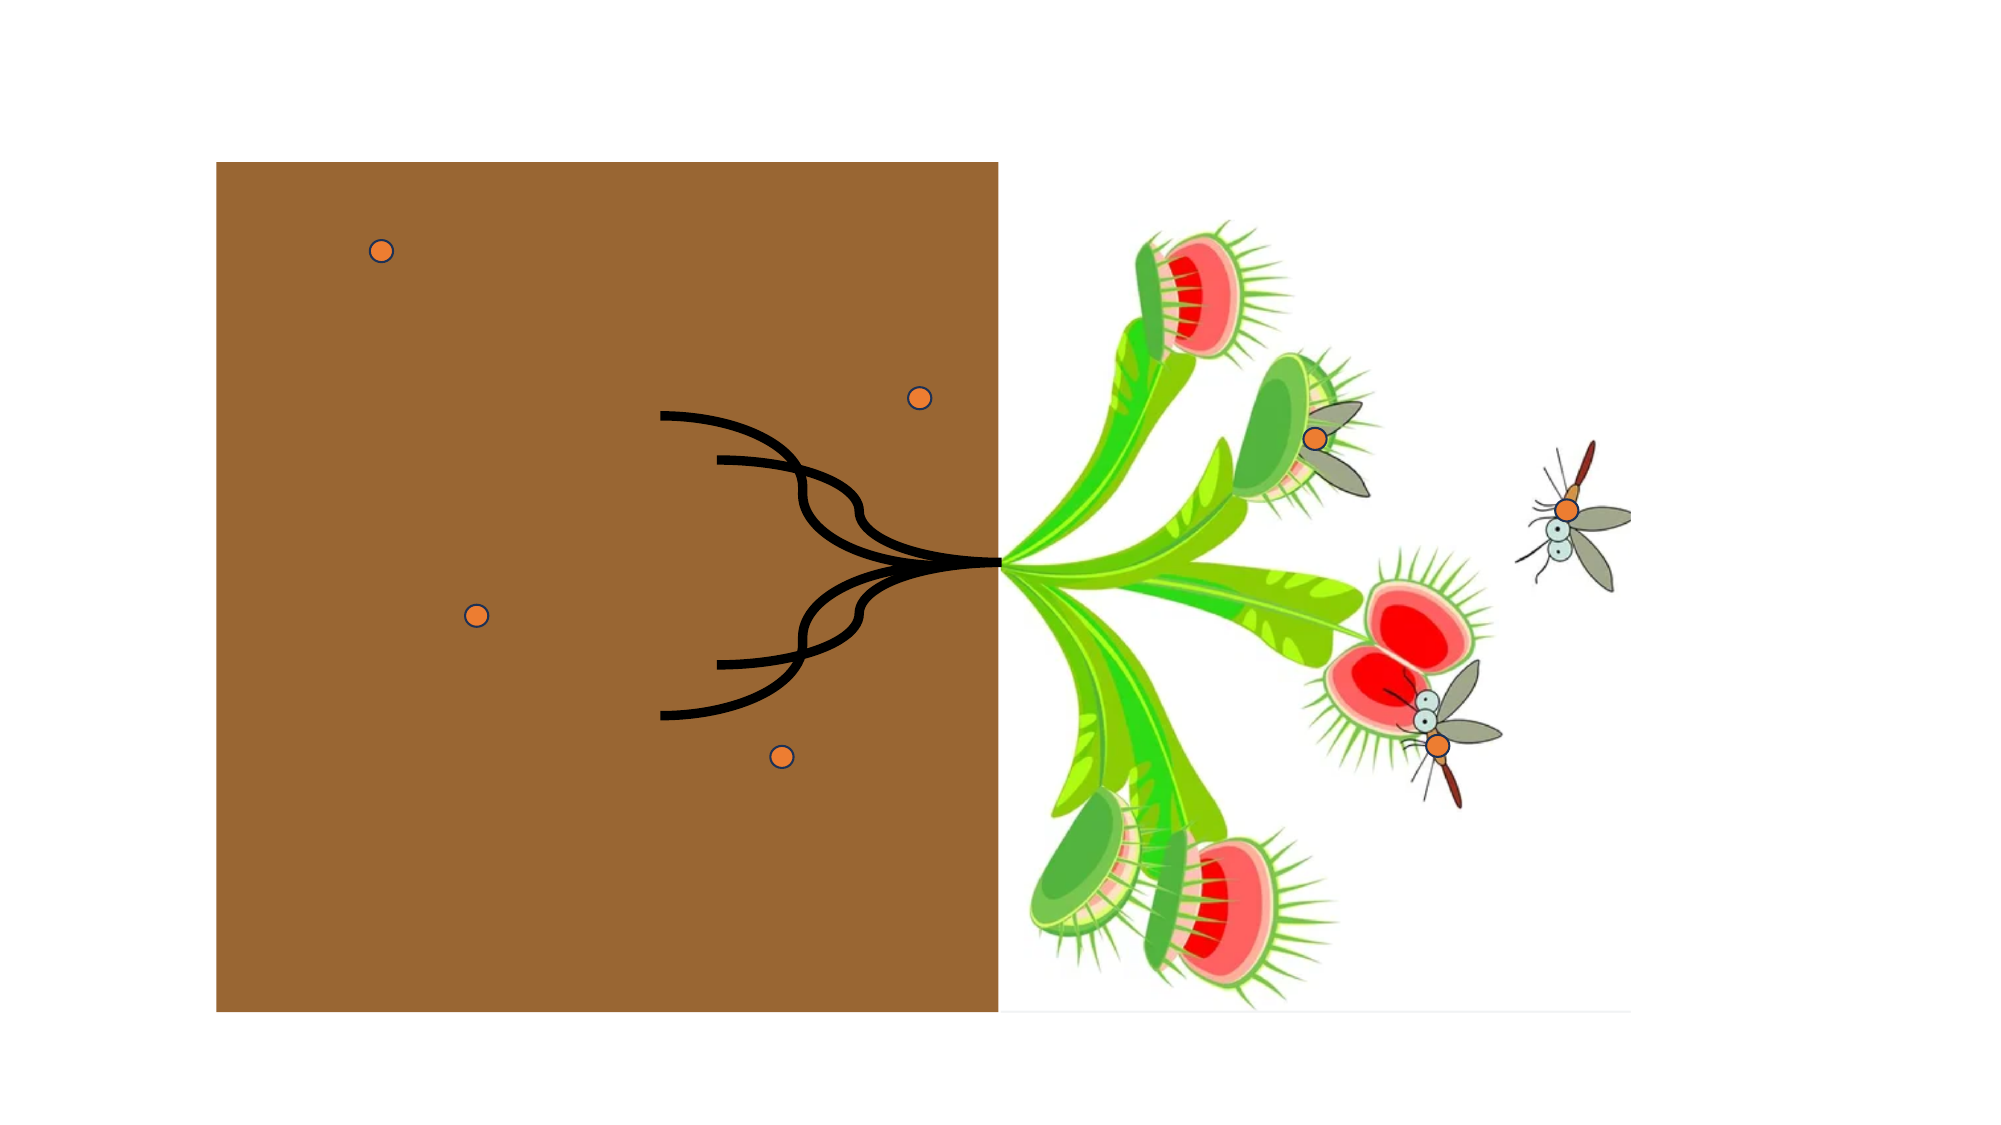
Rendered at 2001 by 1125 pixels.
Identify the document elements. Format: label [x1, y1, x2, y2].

text_box [802, 568, 918, 656]
text_box [799, 468, 918, 563]
picture [918, 221, 1712, 1012]
text_box [769, 744, 795, 769]
text_box [368, 239, 395, 264]
text_box [907, 386, 918, 411]
text_box [215, 161, 999, 1013]
text_box [464, 603, 490, 628]
text_box [660, 415, 918, 717]
